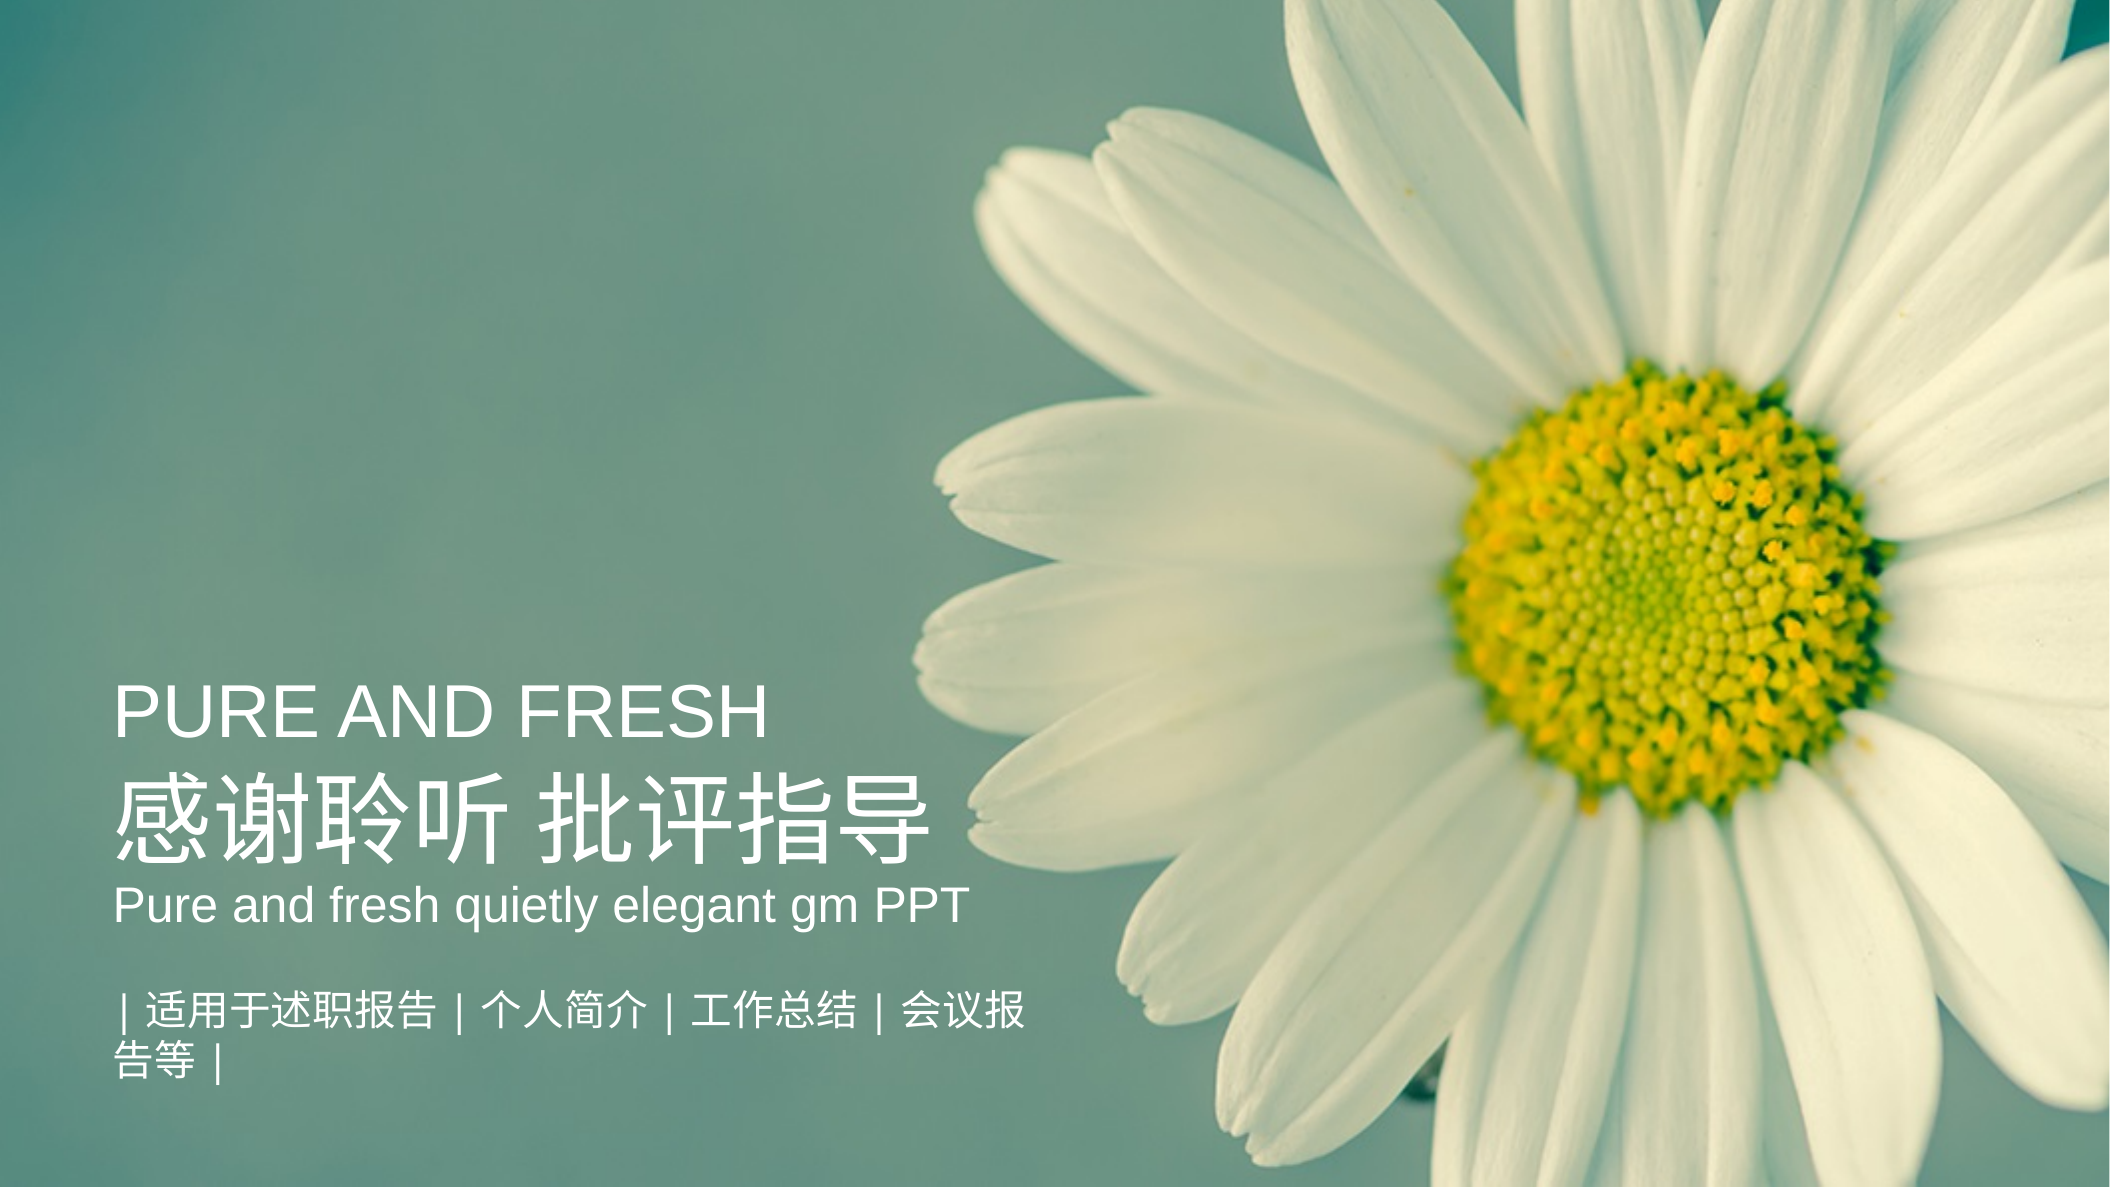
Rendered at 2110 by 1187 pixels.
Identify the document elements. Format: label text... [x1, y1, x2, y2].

text_box [0, 0, 2110, 1187]
text_box Pure and fresh quietly elegant gm PPT [97, 865, 1020, 940]
text_box Pure and fresh [97, 654, 937, 760]
text_box 感谢聆听 批评指导 [97, 748, 984, 865]
text_box |适用于述职报告|个人简介|工作总结|会议报告等| [97, 976, 1067, 1092]
